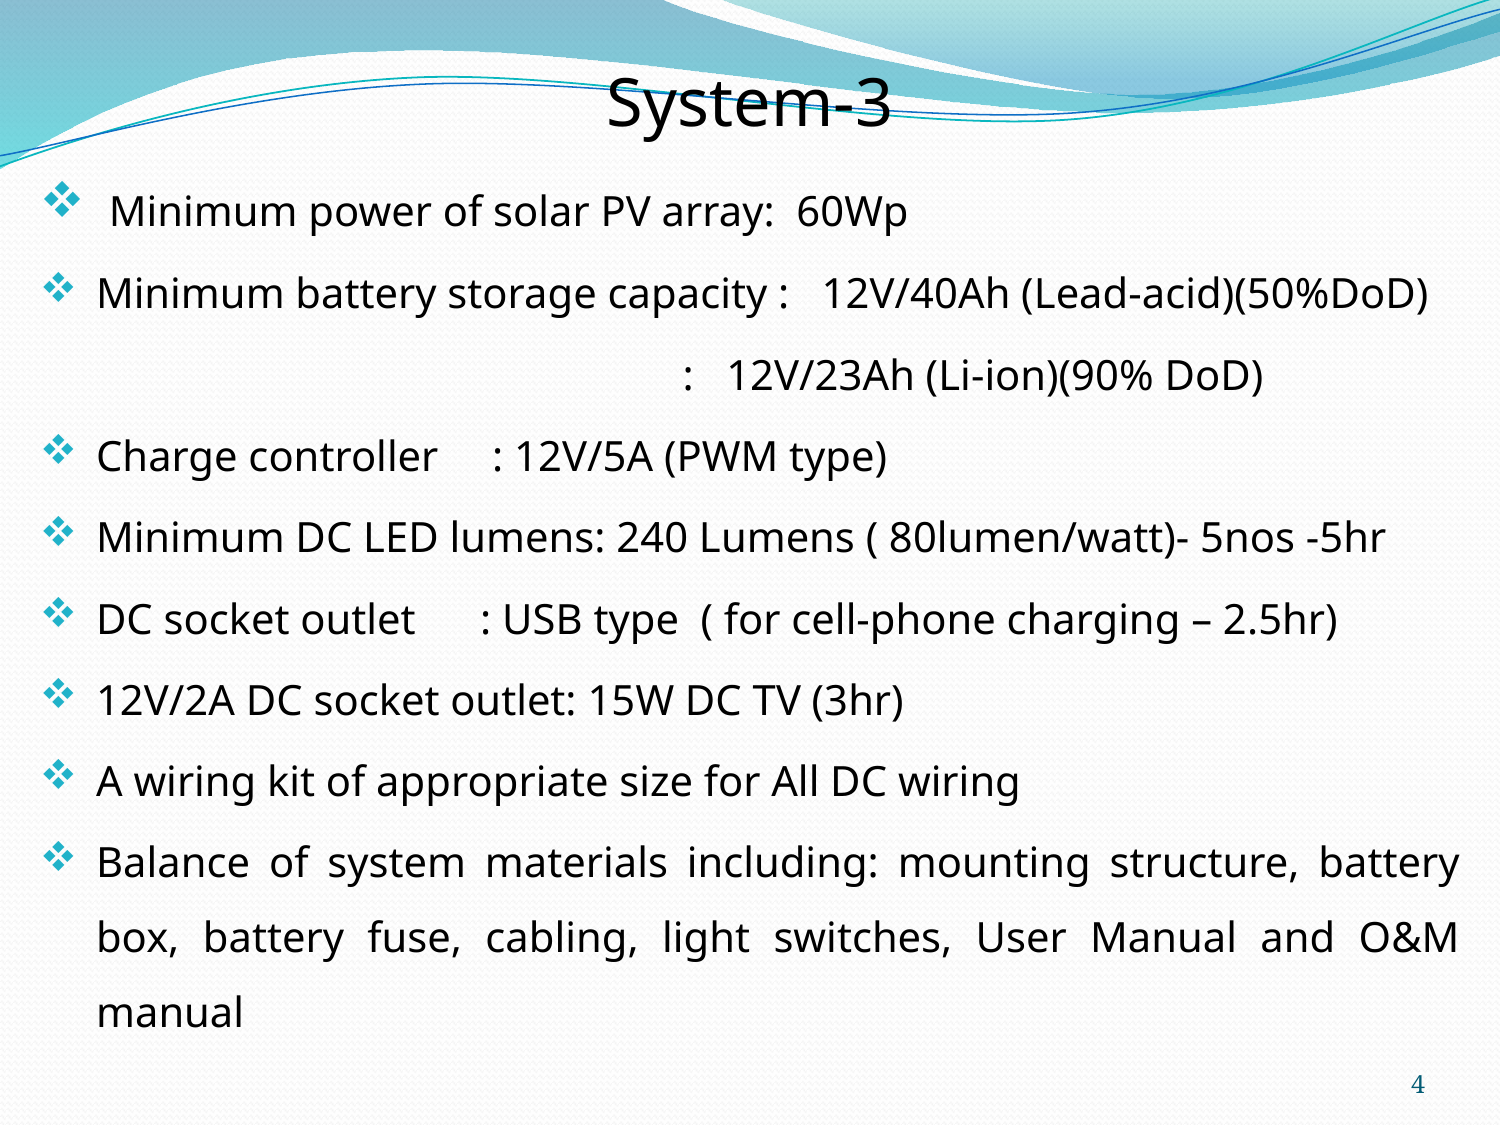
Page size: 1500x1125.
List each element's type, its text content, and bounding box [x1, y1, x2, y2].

text_box System-3 Minimum power of solar PV array: 60Wp Minimum battery storage capacity : 12V/40Ah (Lead-acid)(50%DoD) : 12V/23Ah (Li-ion)(90% DoD) Charge controller : 12V/5A (PWM type) Minimum DC LED lumens: 240 Lumens ( 80lumen/watt)- 5nos -5hr DC socket outlet : USB type ( for cell-phone charging – 2.5hr) 12V/2A DC socket outlet: 15W DC TV (3hr) A wiring kit of appropriate size for All DC wiring Balance of system materials including: mounting structure, battery box, battery fuse, cabling, light switches, User Manual and O&M manual [24, 12, 1475, 1125]
slide_number 4 [1299, 1042, 1425, 1103]
